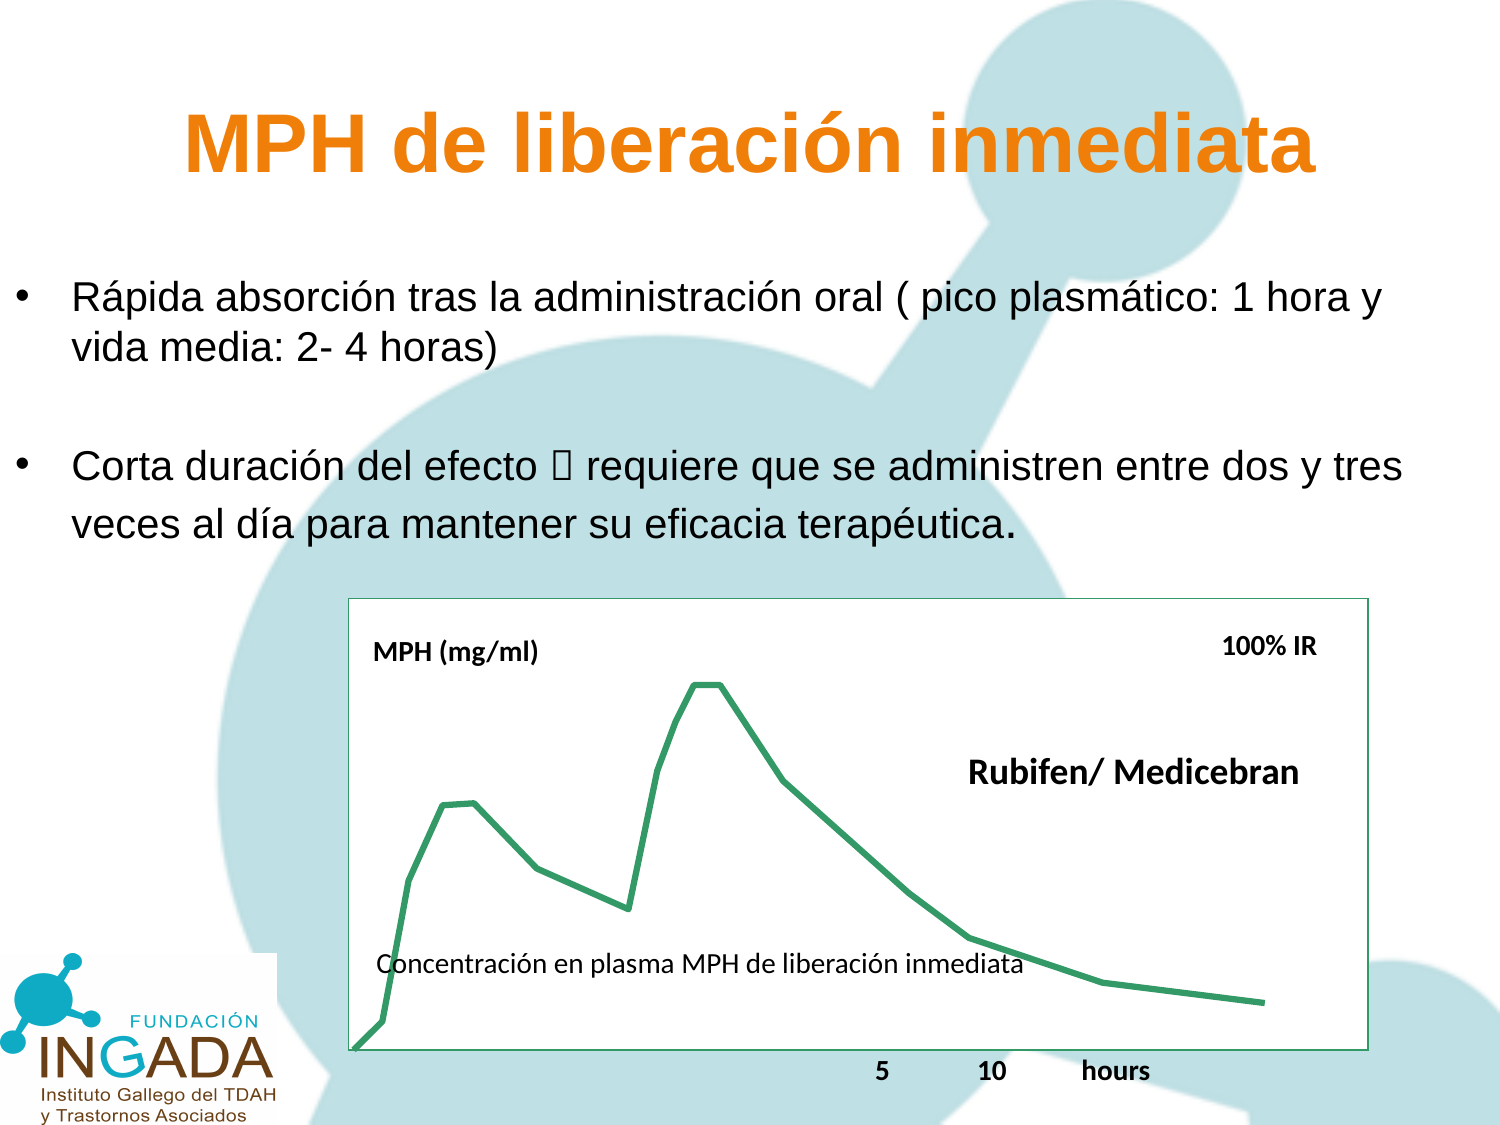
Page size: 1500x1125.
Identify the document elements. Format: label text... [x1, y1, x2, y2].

title MPH de liberación inmediata [75, 45, 1425, 233]
list Rápida absorción tras la administración oral ( pico plasmático: 1 hora y vida media: 2- 4 horas) Corta duración del efecto  requiere que se administren entre dos y tres veces al día para mantener su eficacia terapéutica. [0, 262, 1483, 1005]
picture [0, 1005, 277, 1125]
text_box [348, 598, 1412, 1125]
